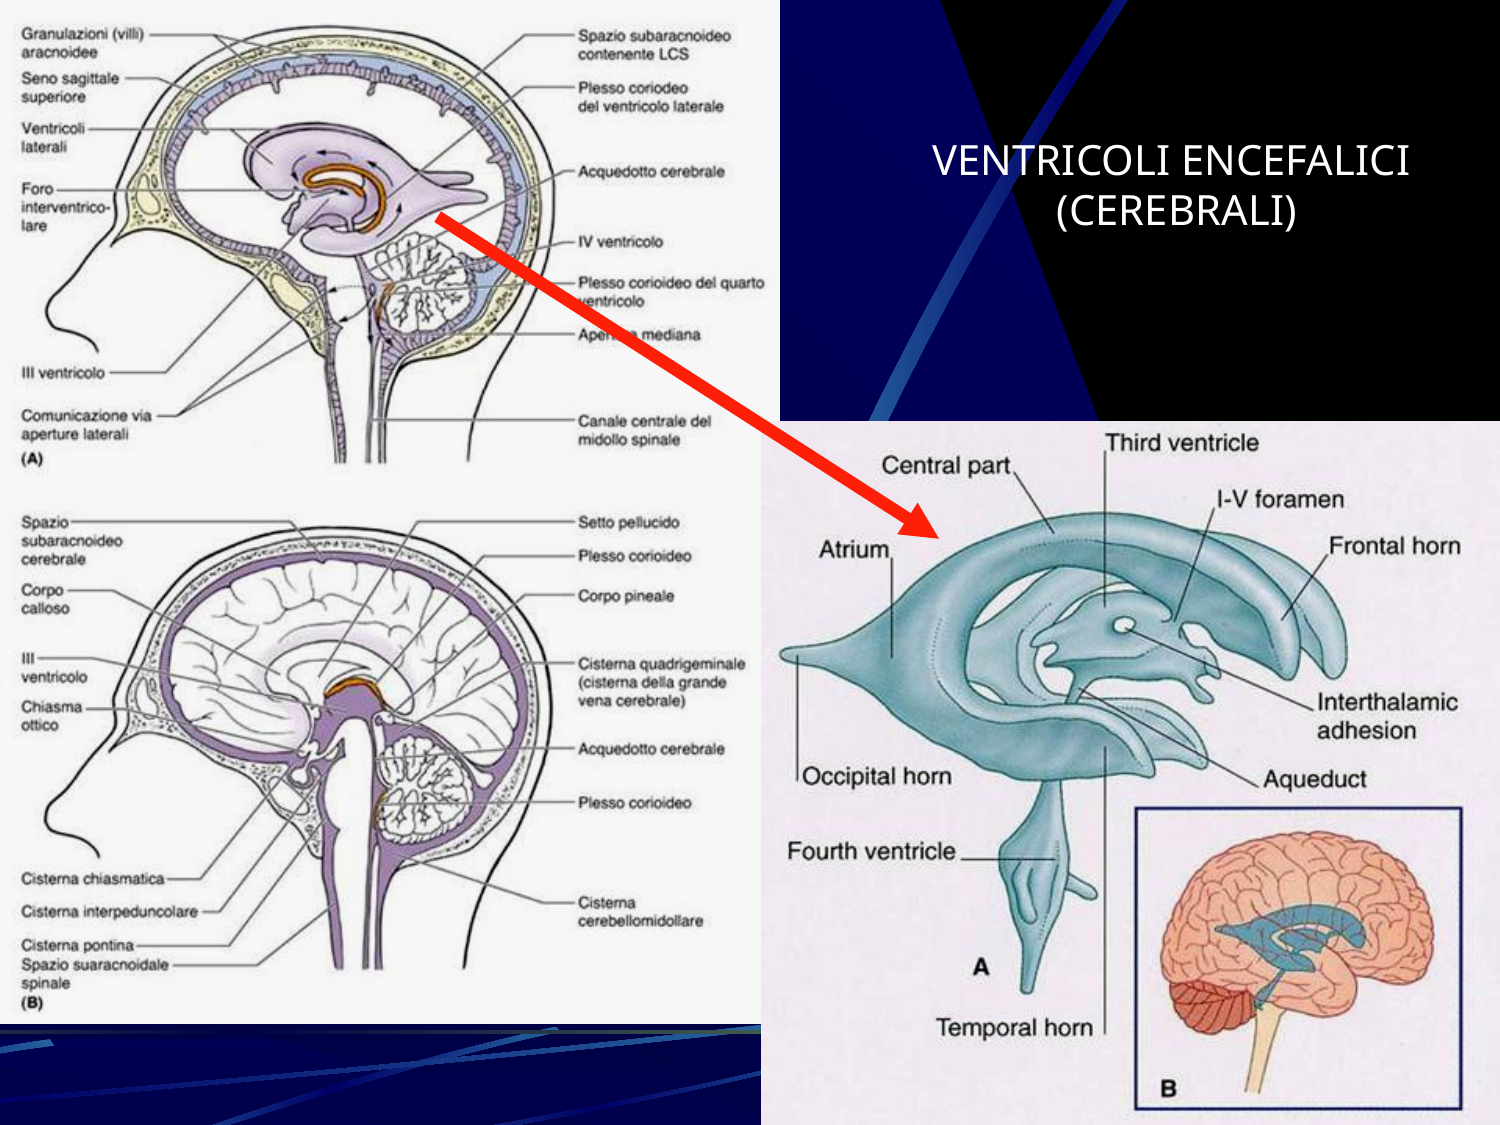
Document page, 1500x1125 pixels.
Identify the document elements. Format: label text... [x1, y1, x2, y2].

picture [0, 0, 1500, 1125]
text_box VENTRICOLI ENCEFALICI (CEREBRALI) [917, 125, 1437, 242]
